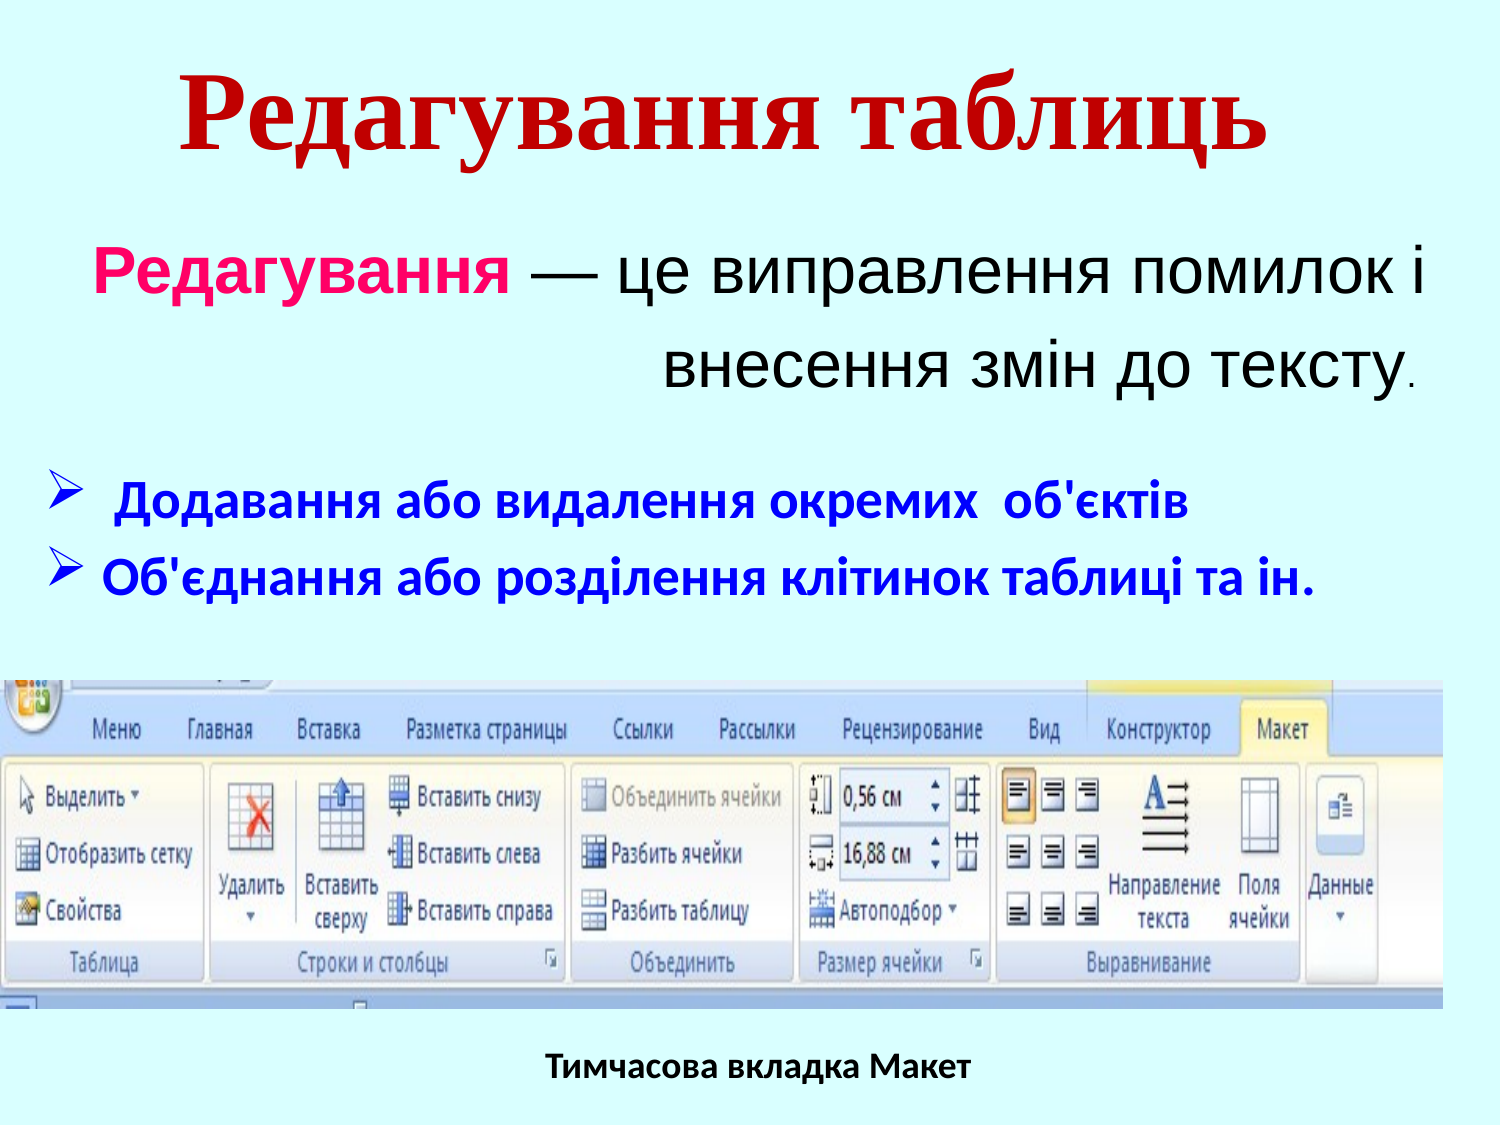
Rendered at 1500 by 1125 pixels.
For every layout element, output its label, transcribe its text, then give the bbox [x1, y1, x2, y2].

picture [0, 680, 1443, 1010]
text_box Редагування таблиць [88, 29, 1388, 180]
list Додавання або видалення окремих об'єктів Об'єднання або розділення клітинок таблиці та ін. [29, 455, 1349, 678]
text_box Редагування — це виправлення помилок і внесення змін до тексту. [17, 219, 1443, 409]
title [35, 35, 1386, 188]
text_box Тимчасова вкладка Макет [530, 1034, 987, 1094]
